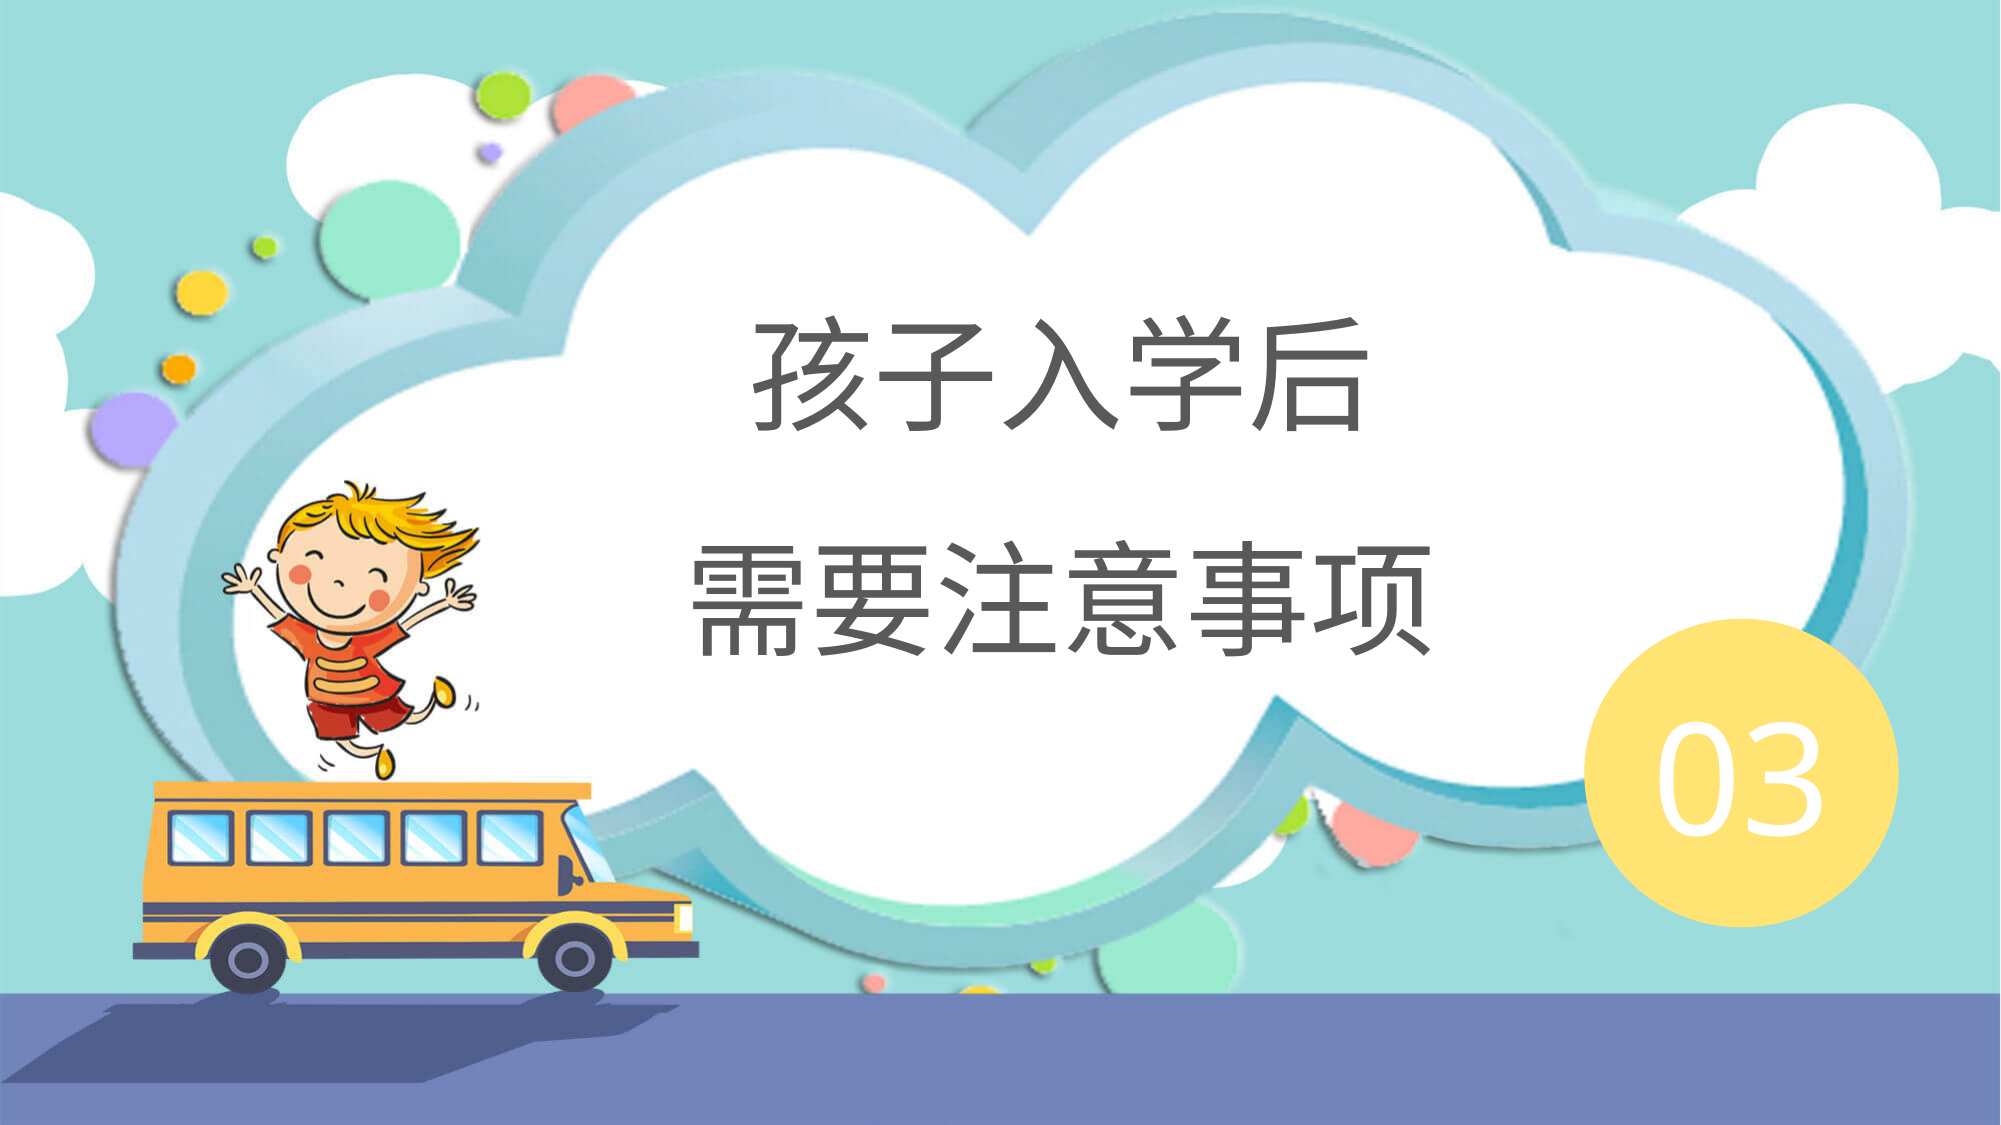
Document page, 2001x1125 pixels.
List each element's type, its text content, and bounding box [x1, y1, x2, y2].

text_box 孩子入学后 需要注意事项 [670, 214, 1451, 679]
picture [0, 0, 2001, 1125]
text_box 03 [1583, 617, 1900, 929]
